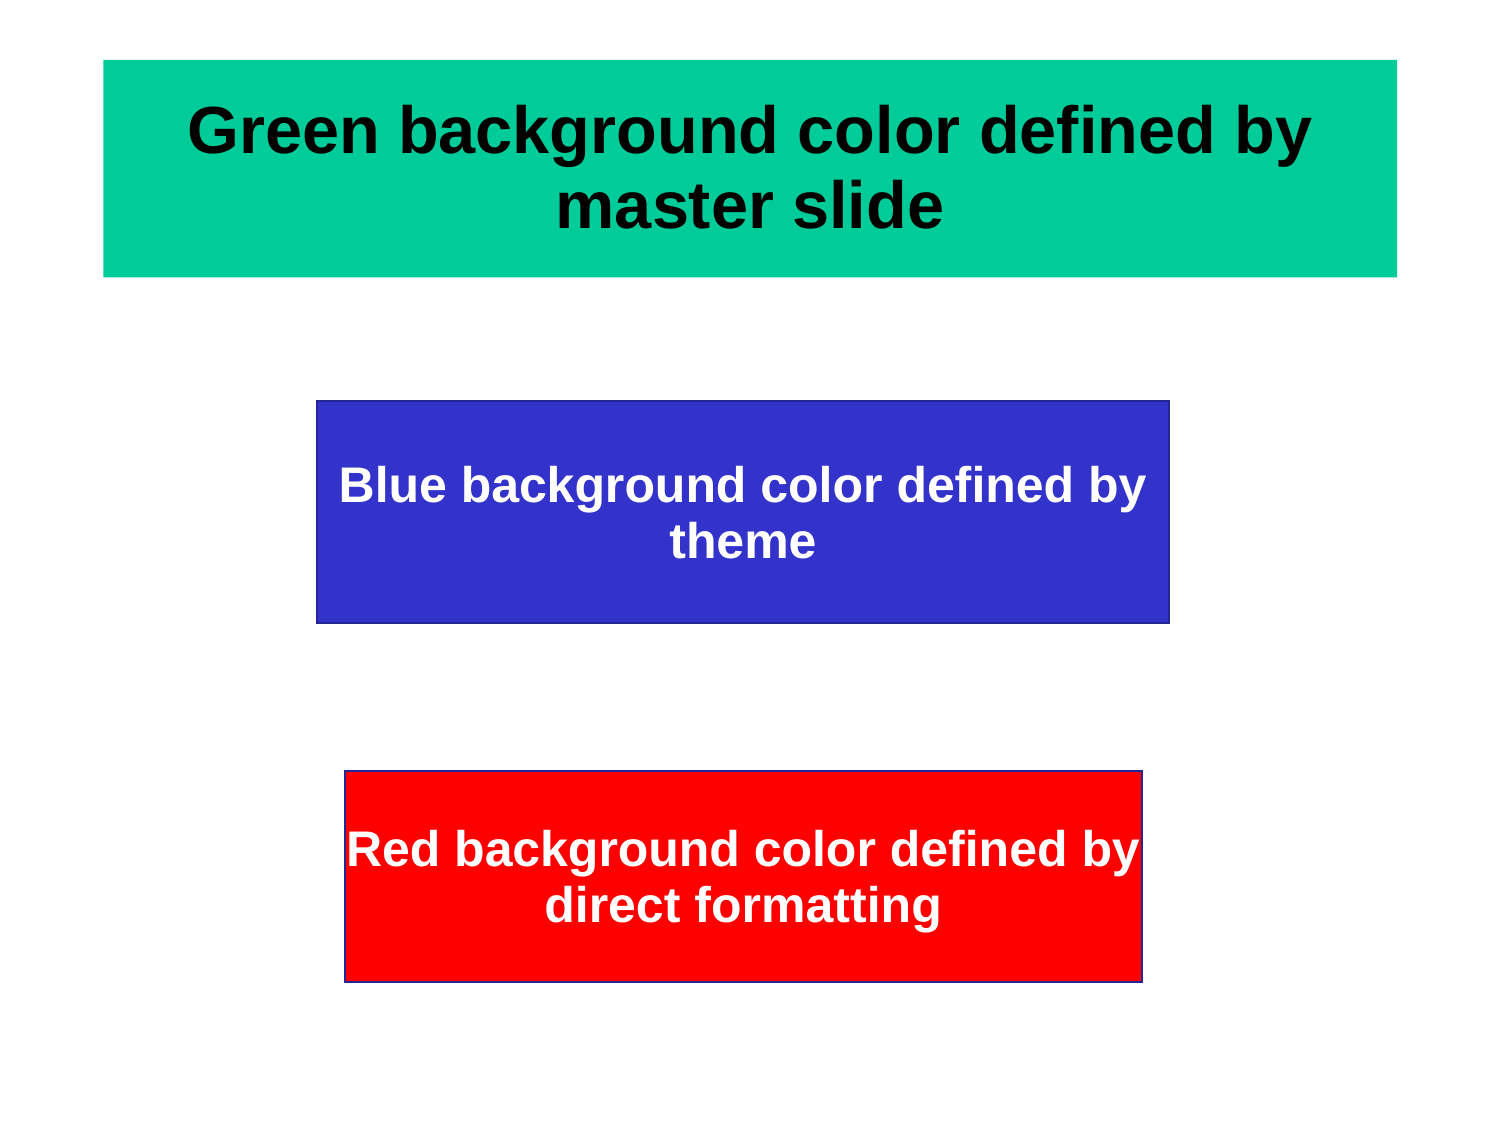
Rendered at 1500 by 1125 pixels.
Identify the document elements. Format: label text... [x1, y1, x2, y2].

list Red background color defined by direct formatting [344, 770, 1143, 983]
title Green background color defined by master slide [103, 59, 1398, 278]
list Blue background color defined by theme [316, 400, 1170, 624]
